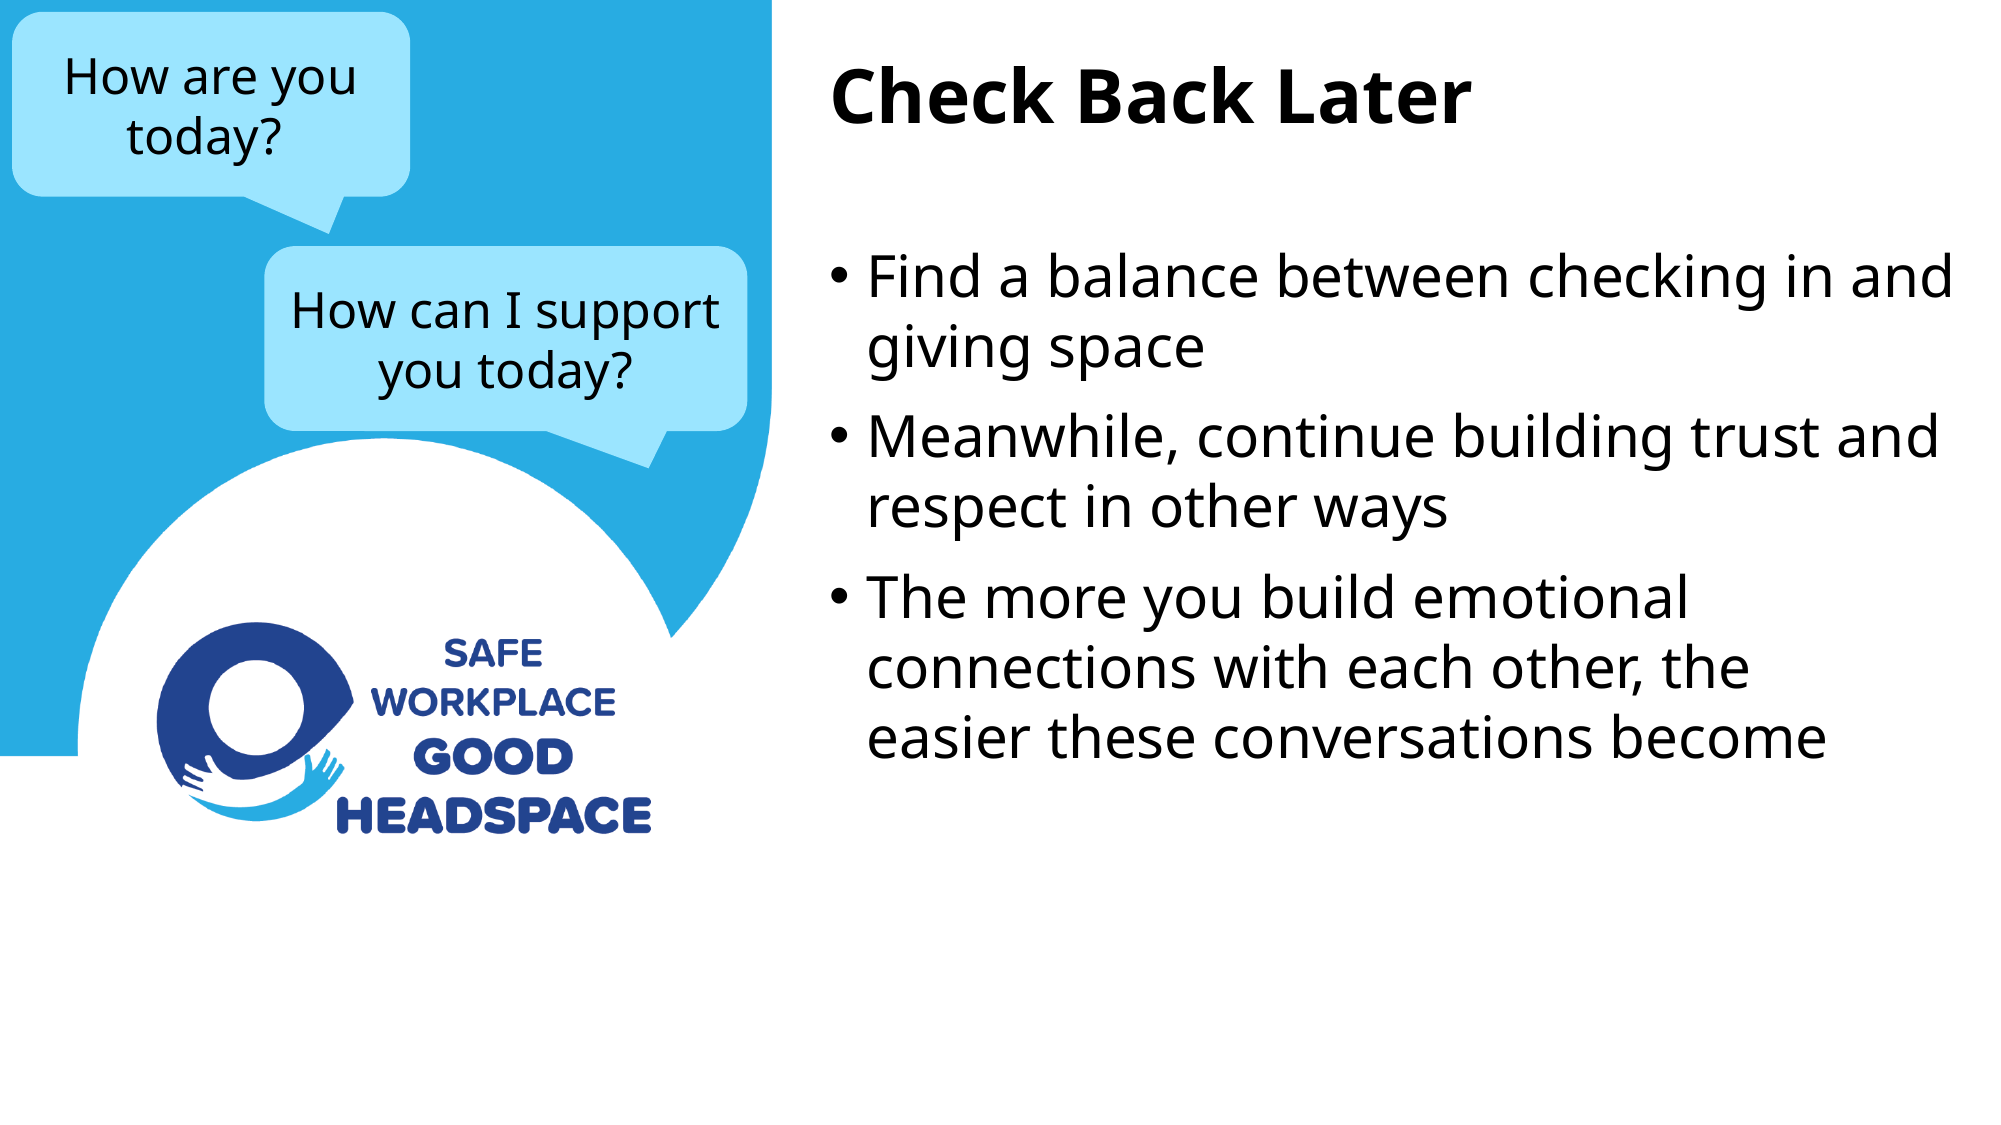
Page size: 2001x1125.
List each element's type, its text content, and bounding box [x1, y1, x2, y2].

title Check Back Later [814, 11, 1988, 188]
list Find a balance between checking in and giving space Meanwhile, continue building trust and respect in other ways The more you build emotional connections with each other, the easier these conversations become [814, 231, 1988, 1068]
text_box How are you today? [11, 10, 412, 236]
text_box How can I support you today? [263, 245, 749, 470]
picture [0, 0, 2000, 1125]
